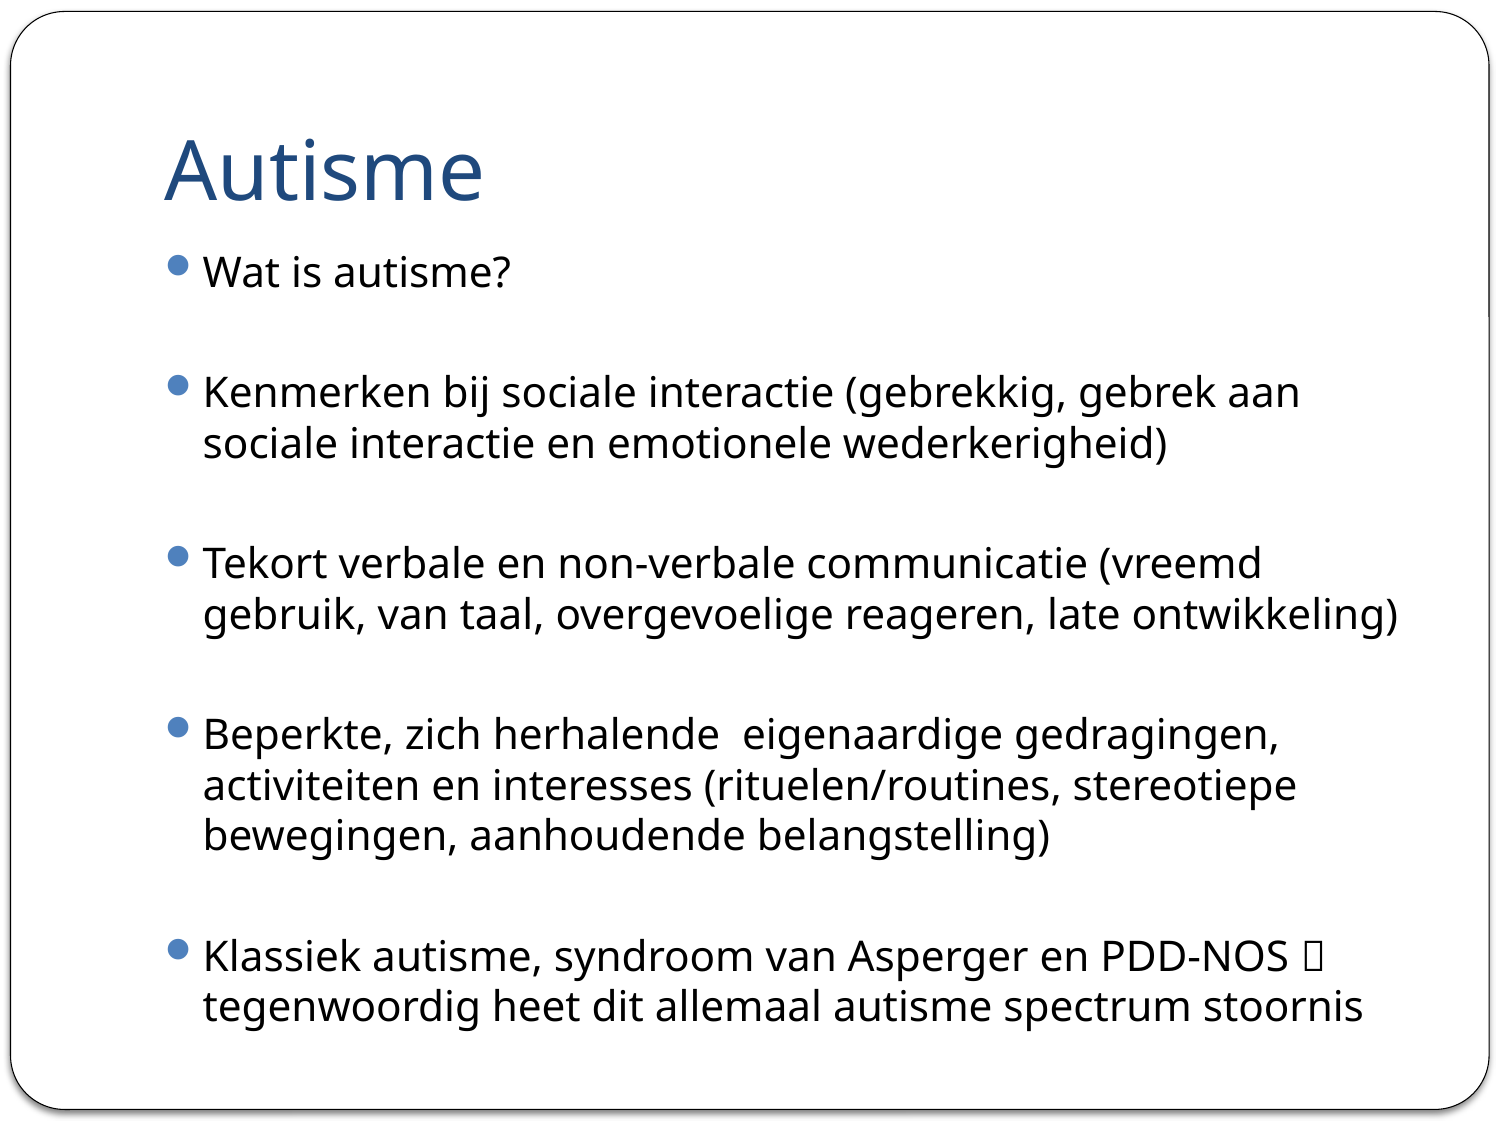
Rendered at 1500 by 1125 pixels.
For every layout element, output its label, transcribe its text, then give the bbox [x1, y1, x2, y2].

list Wat is autisme? Kenmerken bij sociale interactie (gebrekkig, gebrek aan sociale interactie en emotionele wederkerigheid) Tekort verbale en non-verbale communicatie (vreemd gebruik, van taal, overgevoelige reageren, late ontwikkeling) Beperkte, zich herhalende eigenaardige gedragingen, activiteiten en interesses (rituelen/routines, stereotiepe bewegingen, aanhoudende belangstelling) Klassiek autisme, syndroom van Asperger en PDD-NOS  tegenwoordig heet dit allemaal autisme spectrum stoornis [150, 237, 1425, 1059]
title Autisme [150, 45, 1425, 233]
